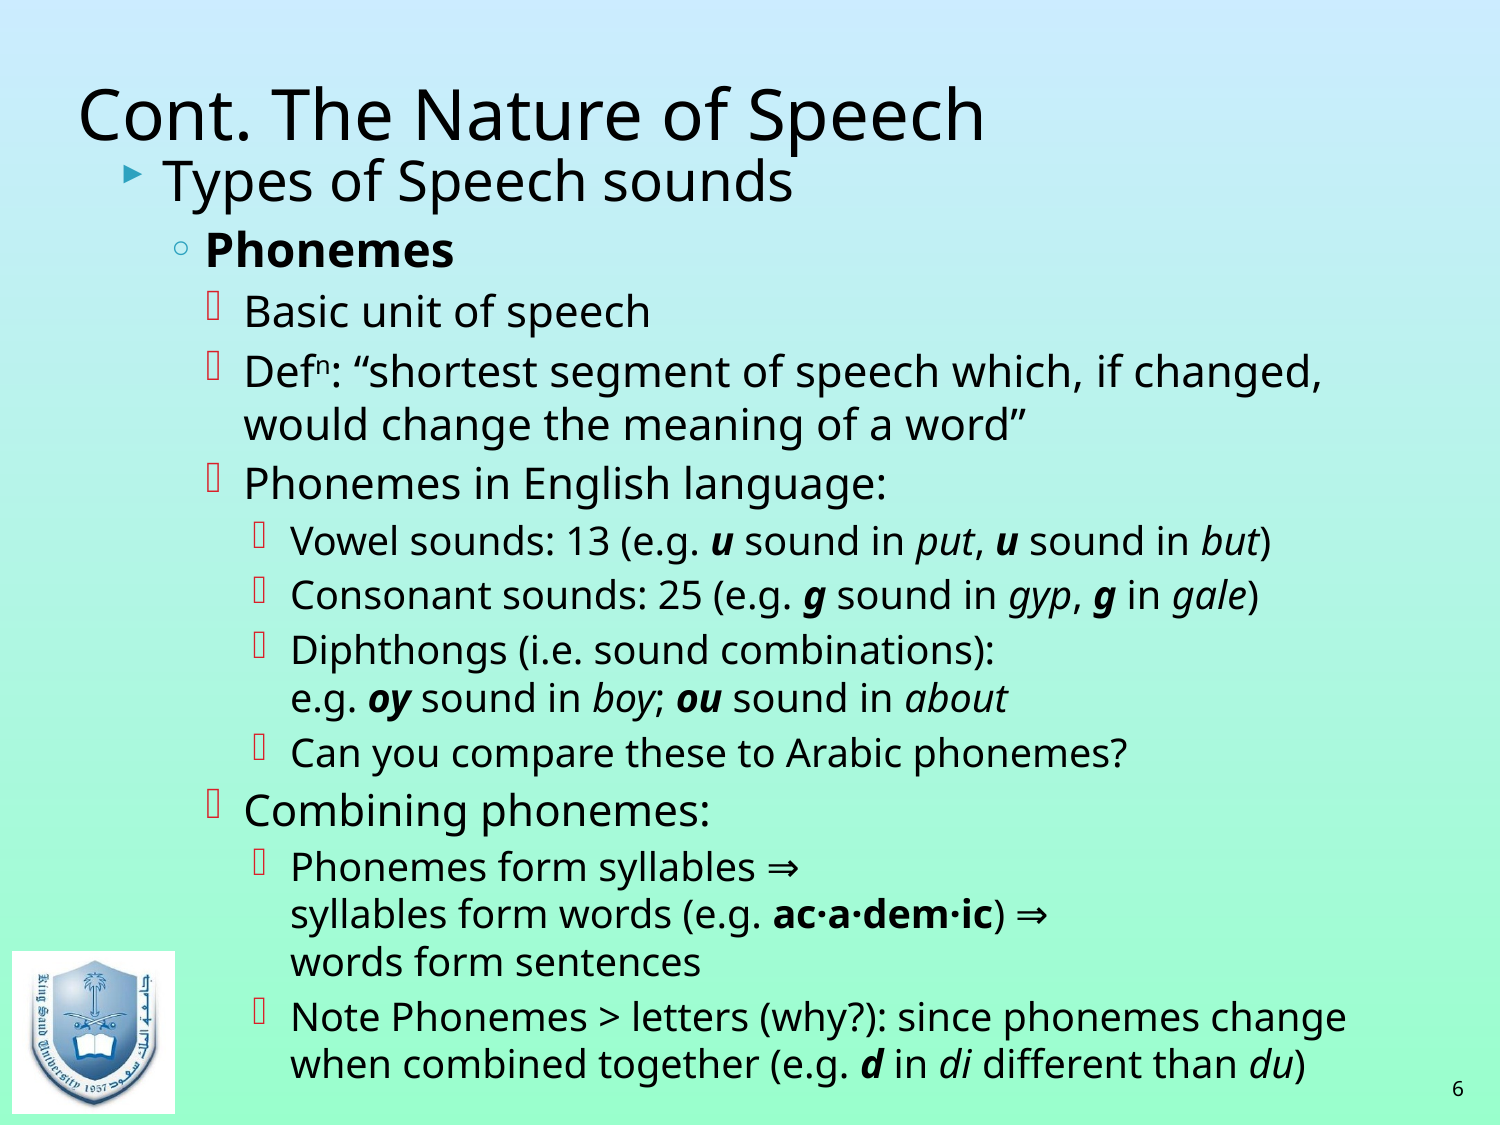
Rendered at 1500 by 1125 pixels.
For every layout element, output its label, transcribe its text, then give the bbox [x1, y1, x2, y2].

list Types of Speech sounds Phonemes Basic unit of speech Defn: “shortest segment of speech which, if changed, would change the meaning of a word” Phonemes in English language: Vowel sounds: 13 (e.g. u sound in put, u sound in but) Consonant sounds: 25 (e.g. g sound in gyp, g in gale) Diphthongs (i.e. sound combinations): e.g. oy sound in boy; ou sound in about Can you compare these to Arabic phonemes? Combining phonemes: Phonemes form syllables ⇒ syllables form words (e.g. ac·a·dem·ic) ⇒ words form sentences Note Phonemes > letters (why?): since phonemes change when combined together (e.g. d in di different than du) [87, 137, 1438, 1113]
picture [12, 951, 175, 1114]
slide_number 6 [1418, 1051, 1479, 1112]
title Cont. The Nature of Speech [62, 62, 1413, 163]
